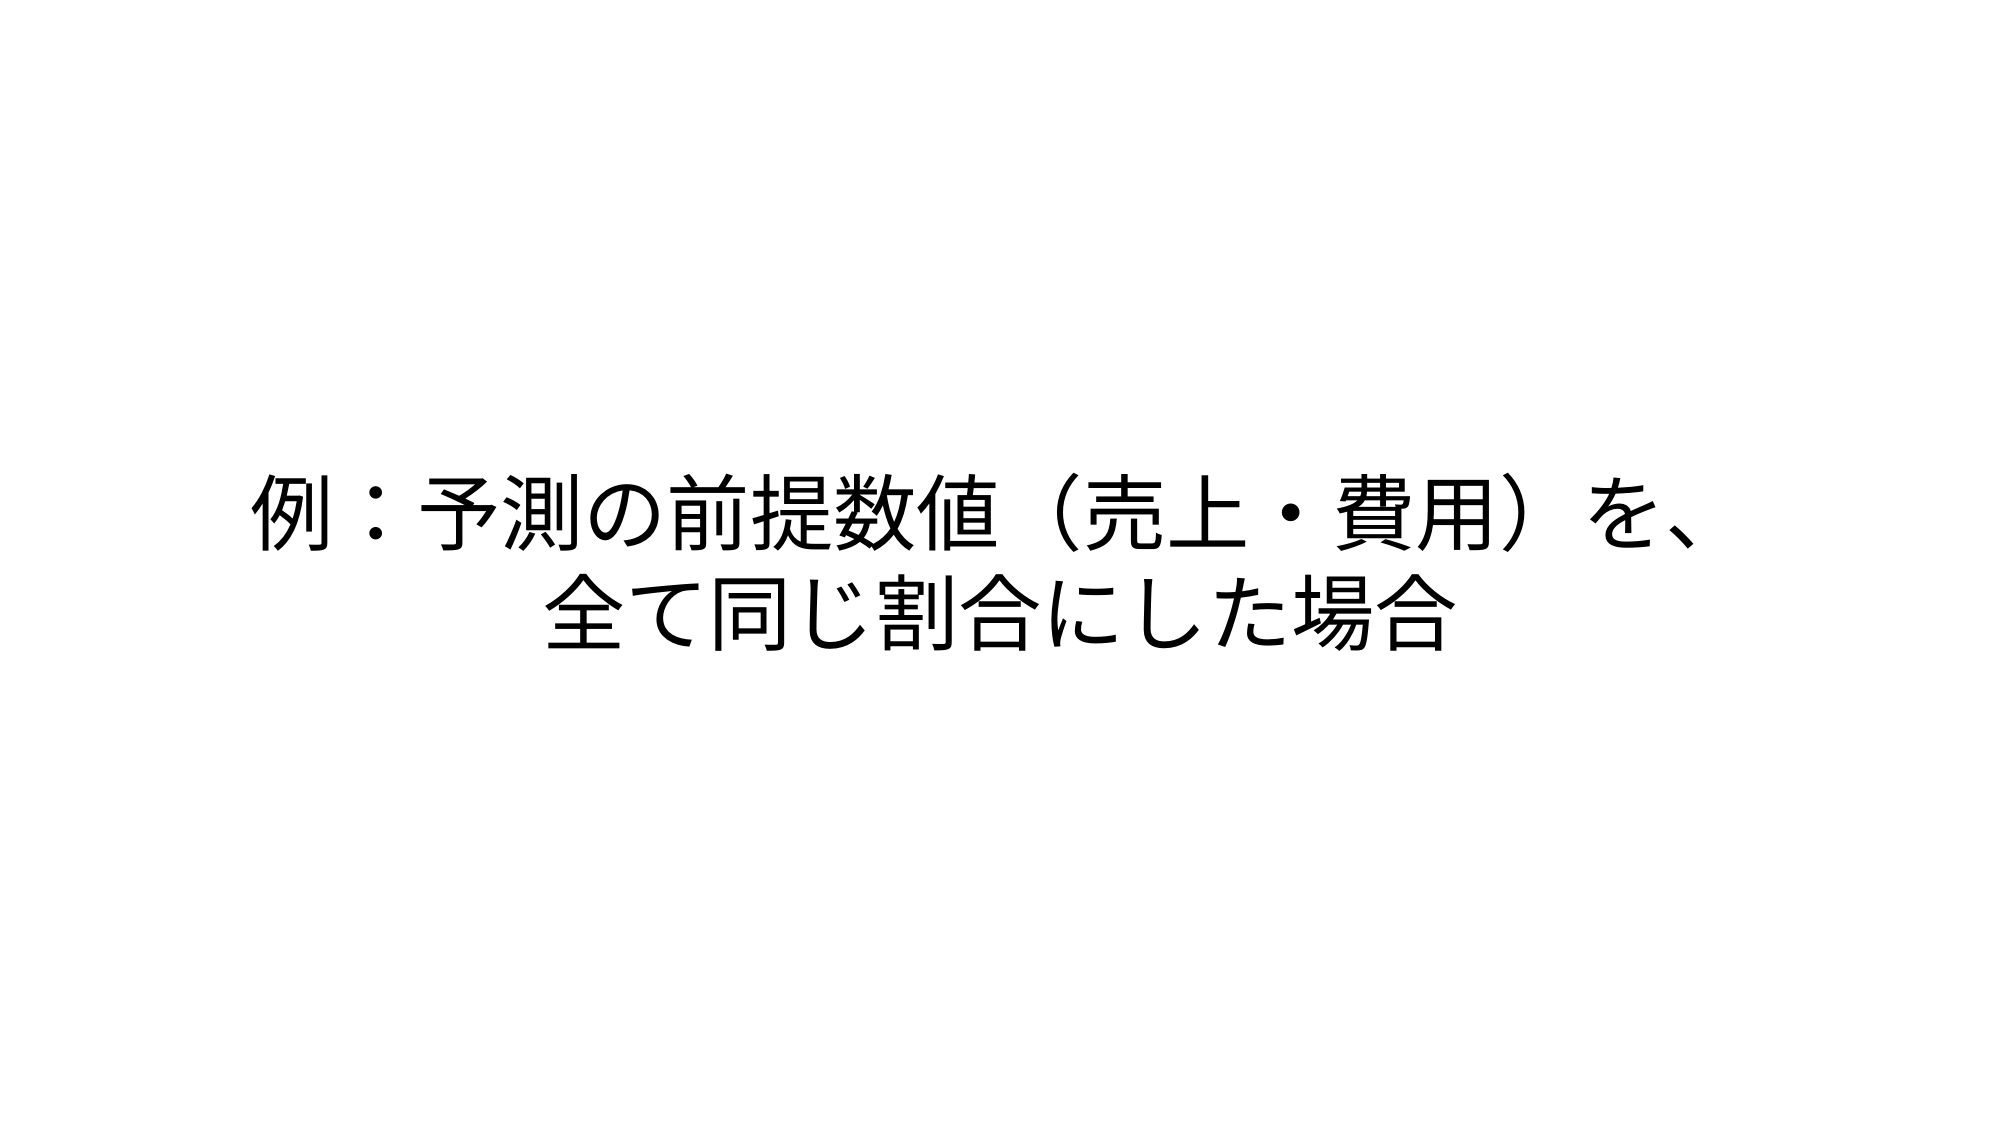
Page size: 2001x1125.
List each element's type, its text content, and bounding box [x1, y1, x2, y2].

text_box 例：予測の前提数値（売上・費用）を、 全て同じ割合にした場合 [0, 453, 2000, 669]
